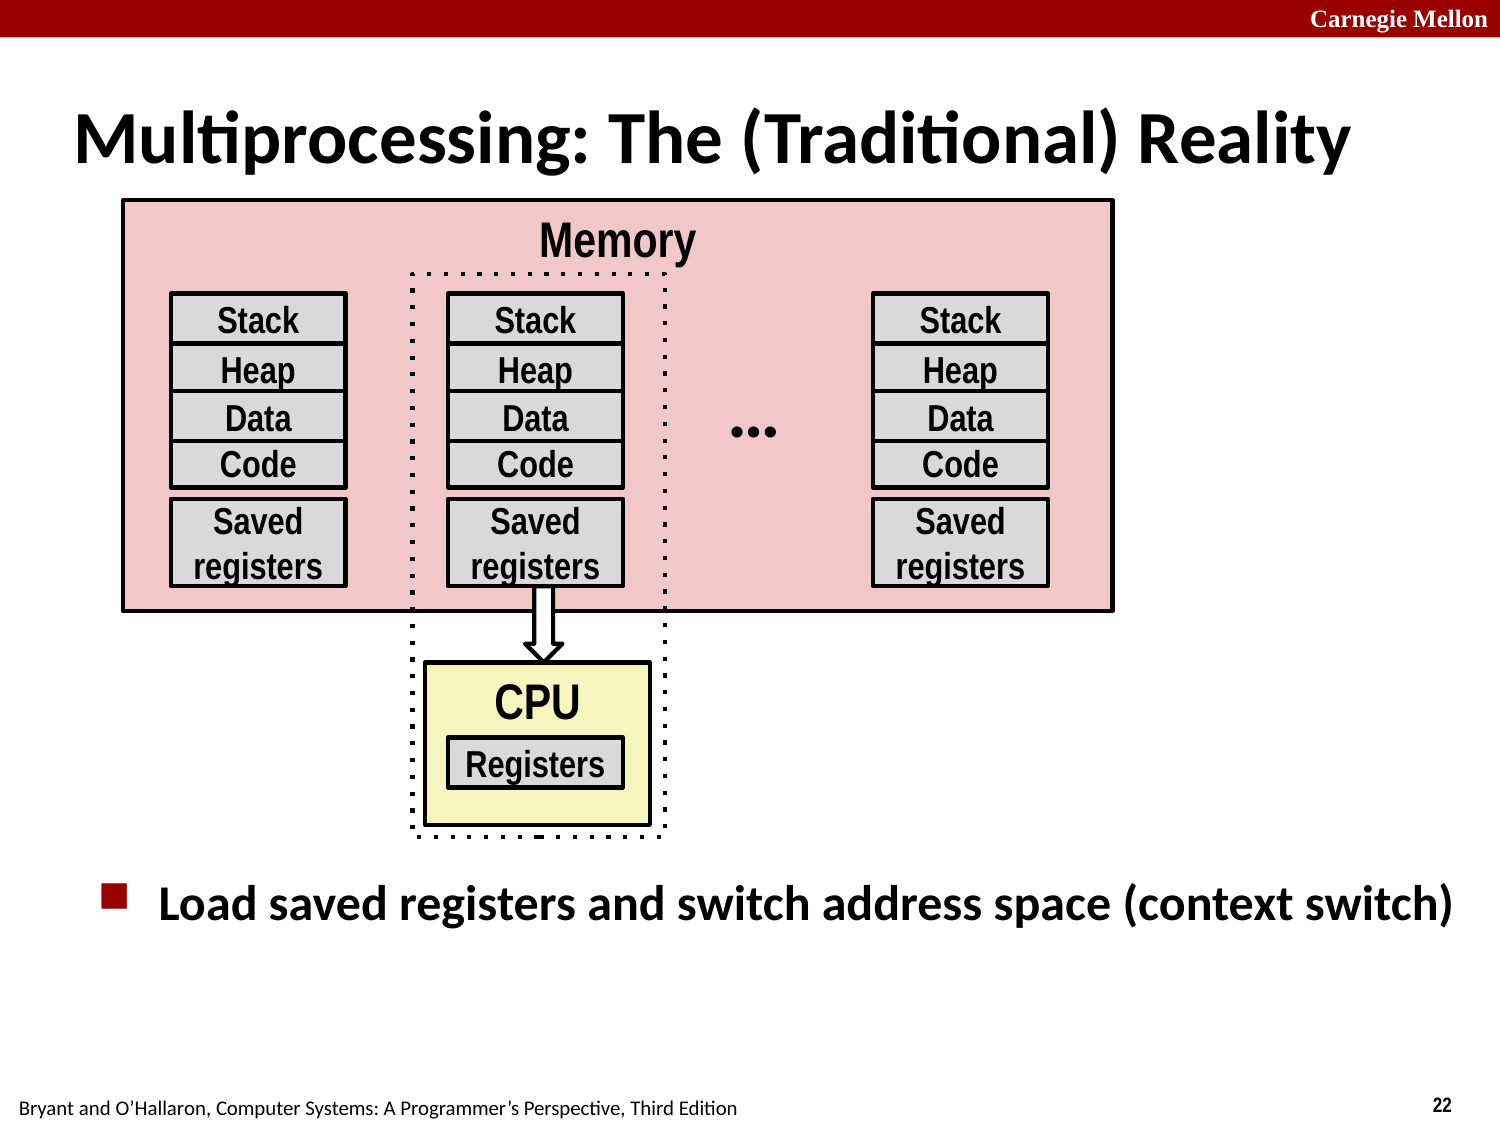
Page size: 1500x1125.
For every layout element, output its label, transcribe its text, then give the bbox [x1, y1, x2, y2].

text_box Code [170, 441, 346, 488]
text_box … [712, 355, 796, 460]
text_box Heap [447, 343, 623, 390]
text_box [412, 273, 665, 838]
text_box Saved registers [872, 498, 1048, 587]
text_box Code [447, 441, 623, 488]
text_box Saved registers [447, 498, 623, 587]
text_box Memory [123, 199, 1113, 612]
text_box Data [170, 390, 346, 441]
text_box Stack [170, 293, 346, 343]
text_box Data [447, 390, 623, 441]
text_box Stack [447, 293, 623, 343]
text_box Heap [170, 343, 346, 390]
text_box Saved registers [170, 498, 346, 587]
text_box Data [872, 390, 1048, 441]
text_box Code [872, 441, 1048, 488]
list Load saved registers and switch address space (context switch) [87, 862, 1488, 951]
text_box Stack [872, 293, 1048, 343]
text_box Heap [872, 343, 1048, 390]
title Multiprocessing: The (Traditional) Reality [58, 71, 1451, 197]
text_box [525, 586, 563, 663]
